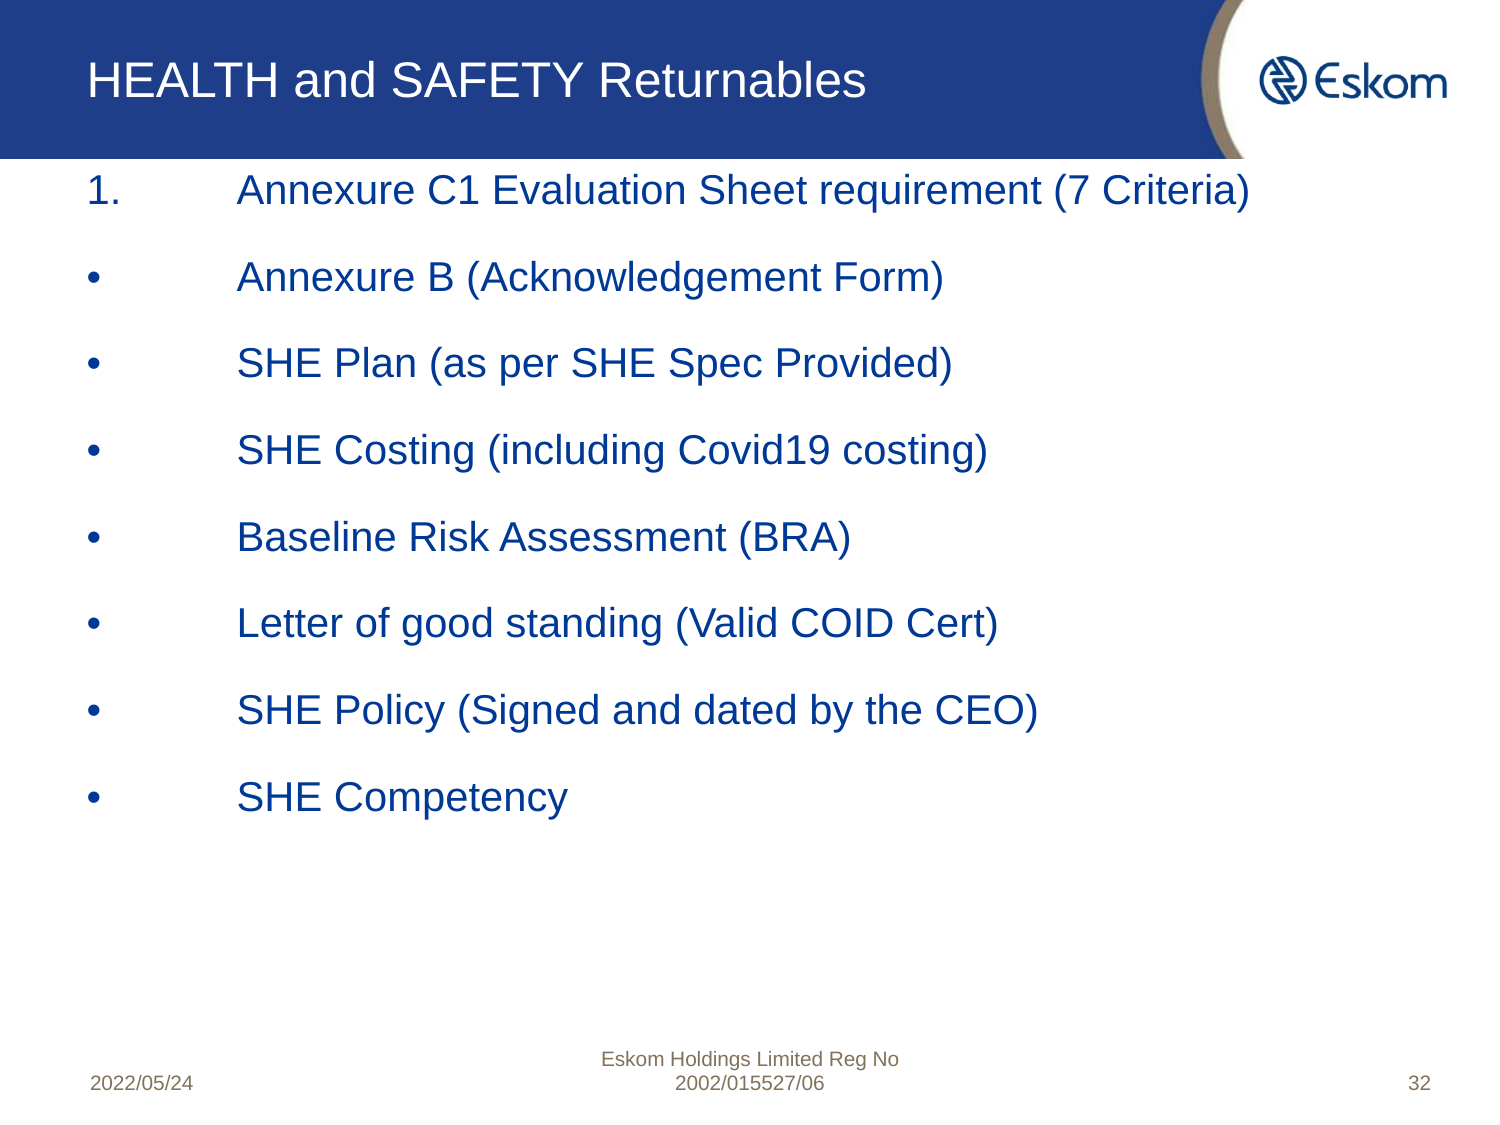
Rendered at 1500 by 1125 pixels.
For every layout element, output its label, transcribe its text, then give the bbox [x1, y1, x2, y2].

slide_number 32 [1175, 1058, 1447, 1103]
picture [1257, 55, 1450, 105]
title HEALTH and SAFETY Returnables [71, 27, 1142, 137]
footer Eskom Holdings Limited Reg No 2002/015527/06 [513, 1058, 987, 1103]
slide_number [75, 1058, 361, 1103]
list 1. Annexure C1 Evaluation Sheet requirement (7 Criteria) • Annexure B (Acknowledgement Form) • SHE Plan (as per SHE Spec Provided) • SHE Costing (including Covid19 costing) • Baseline Risk Assessment (BRA) • Letter of good standing (Valid COID Cert) • SHE Policy (Signed and dated by the CEO) • SHE Competency [71, 160, 1447, 1064]
picture [0, 0, 1246, 159]
